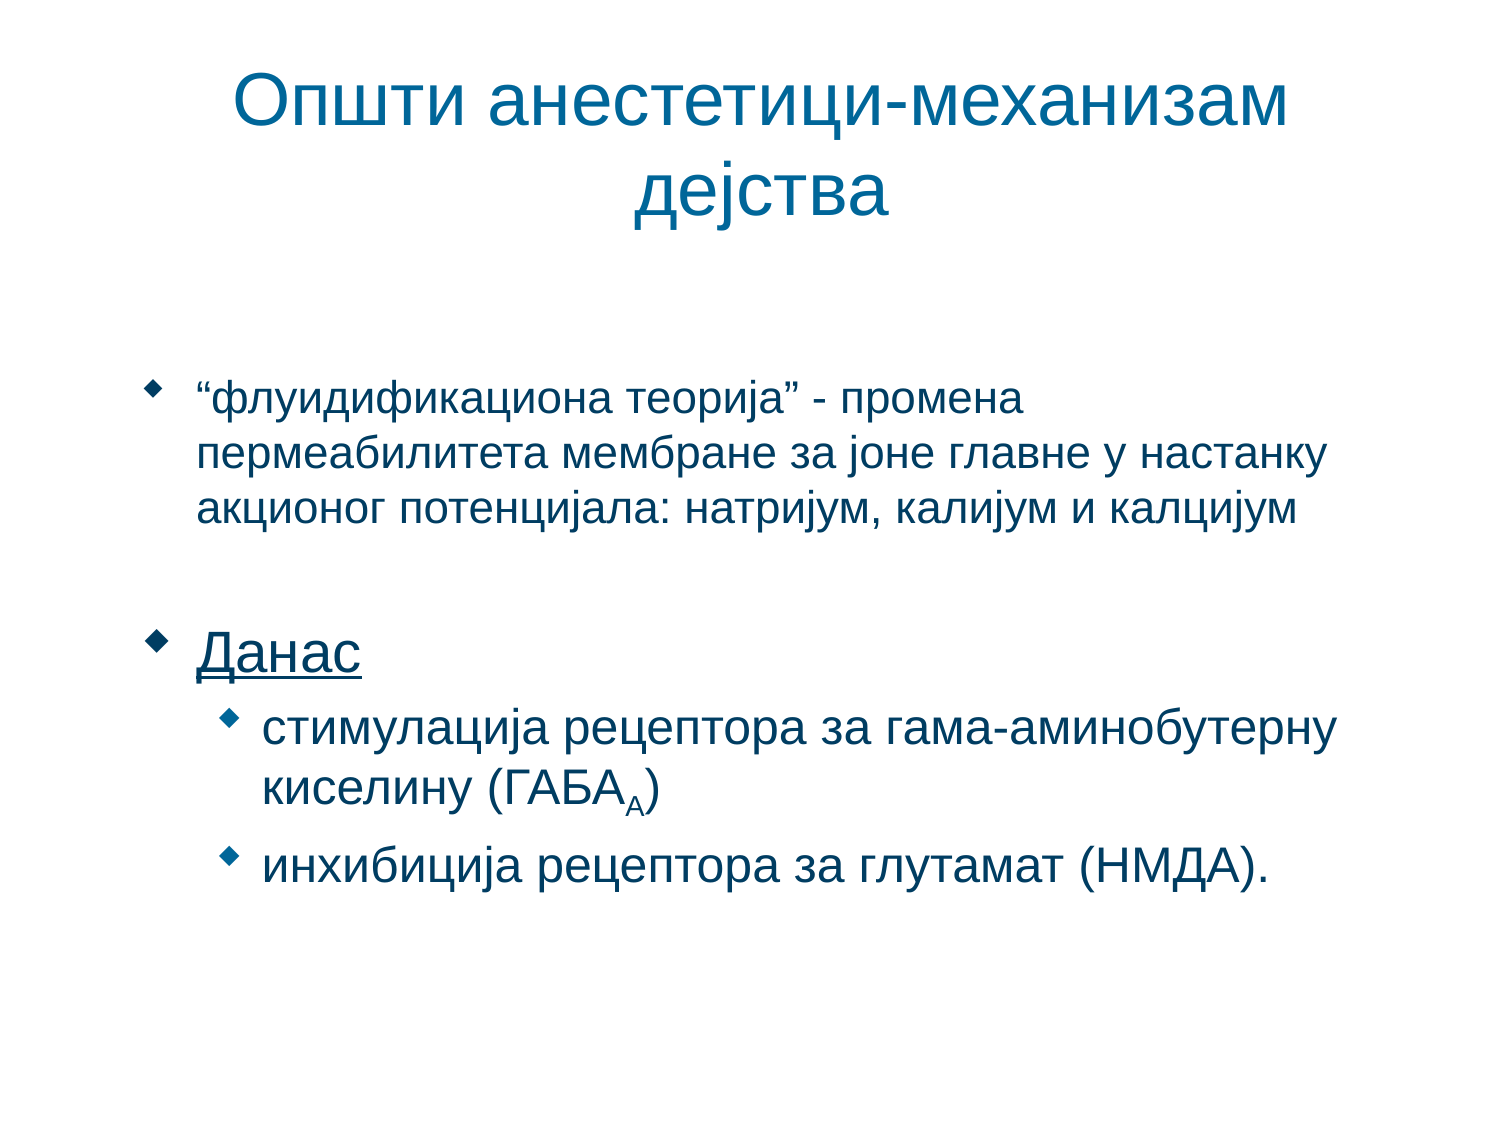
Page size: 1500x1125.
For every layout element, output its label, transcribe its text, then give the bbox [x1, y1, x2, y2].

list “флуидификациона теорија” - промена пермеабилитета мембране за јоне главне у настанку акционог потенцијала: натријум, калијум и калцијум Данас стимулација рецептора за гама-аминобутерну киселину (ГАБАА) инхибиција рецептора за глутамат (НМДА). [124, 290, 1400, 1026]
title Општи анестетици-механизам дејства [123, 49, 1400, 238]
